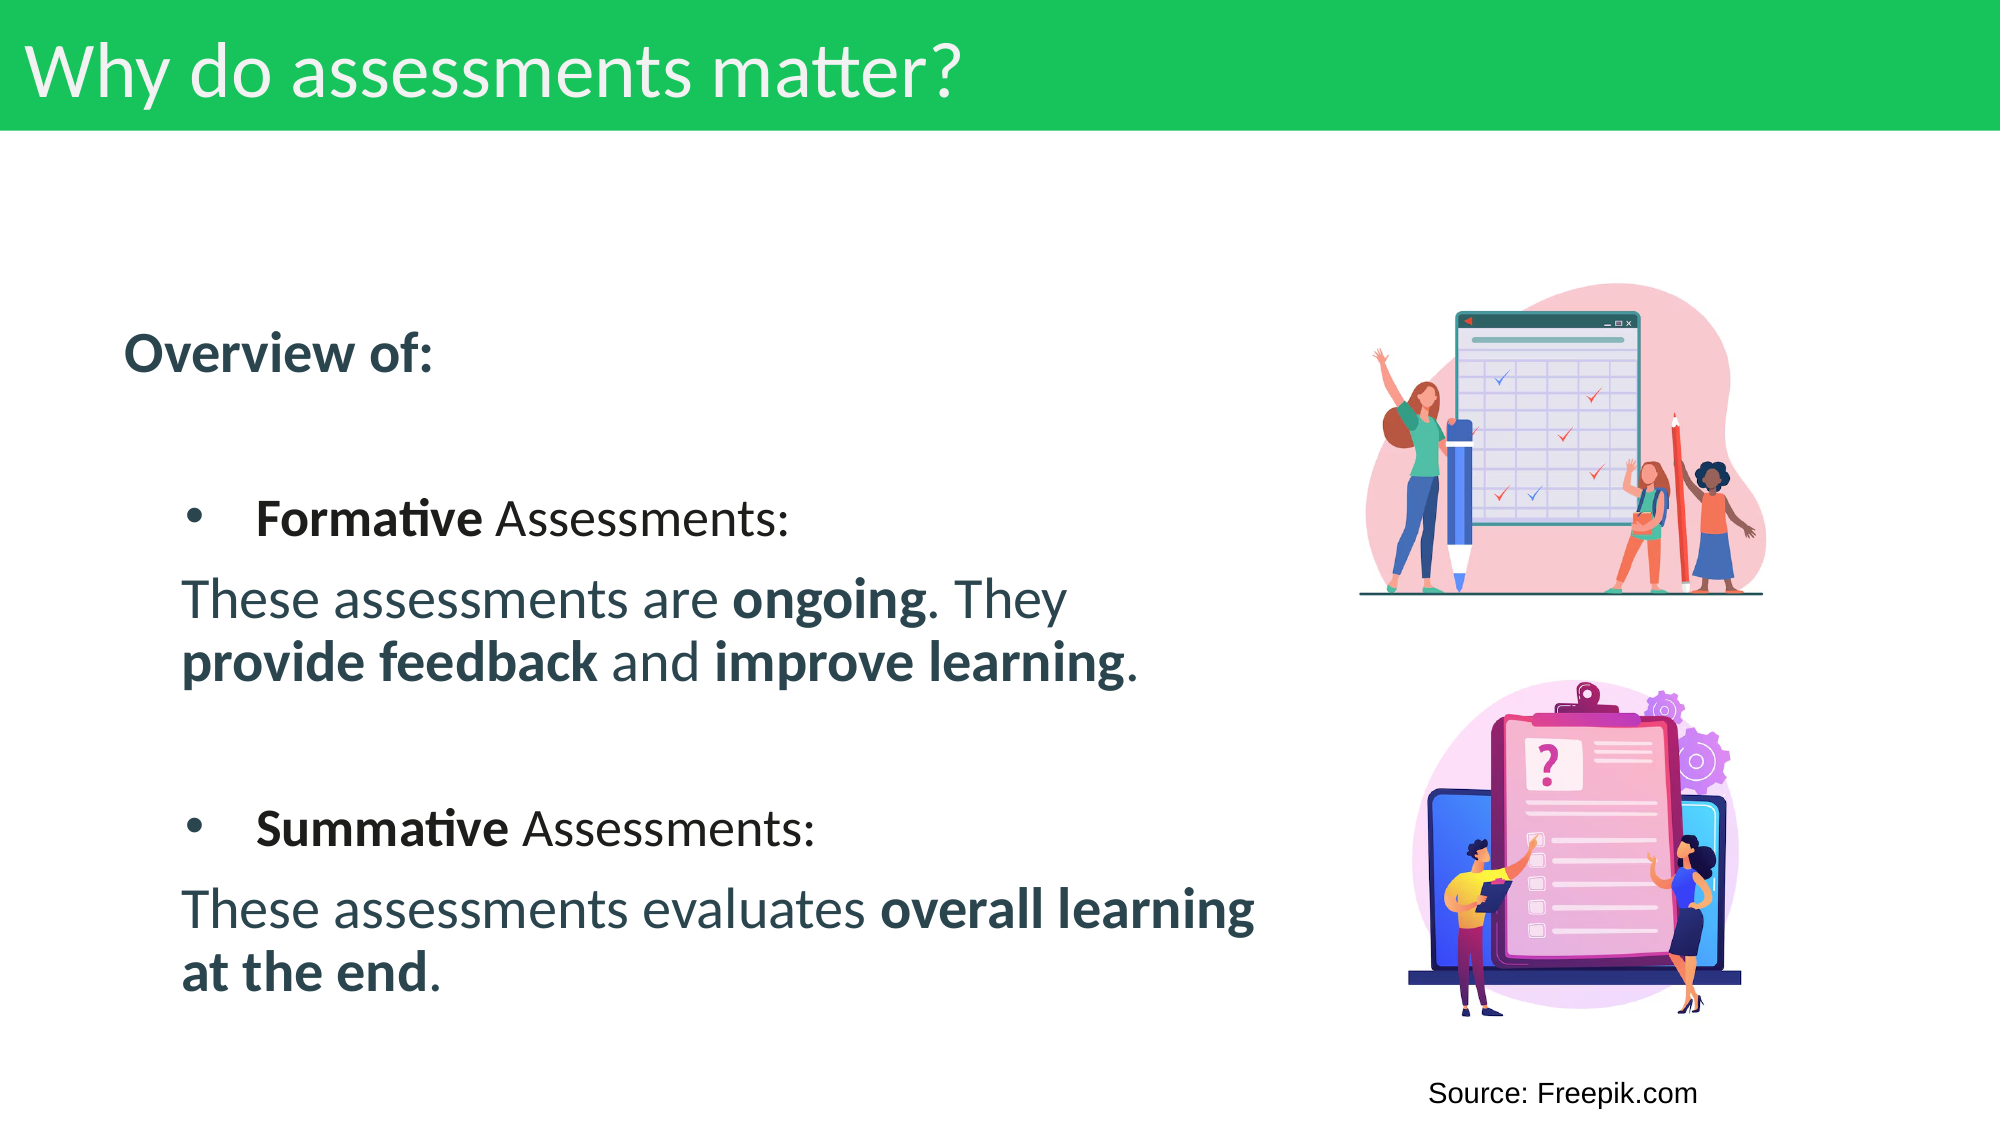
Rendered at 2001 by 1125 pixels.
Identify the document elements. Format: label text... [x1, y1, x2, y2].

text_box Source: Freepik.com [1413, 1079, 1736, 1125]
picture [1320, 253, 1805, 1071]
list Overview of: Formative Assessments: These assessments are ongoing. They provide feedback and improve learning. Summative Assessments: These assessments evaluates overall learning at the end. [16, 144, 1272, 1108]
title Why do assessments matter? [16, 13, 1976, 131]
